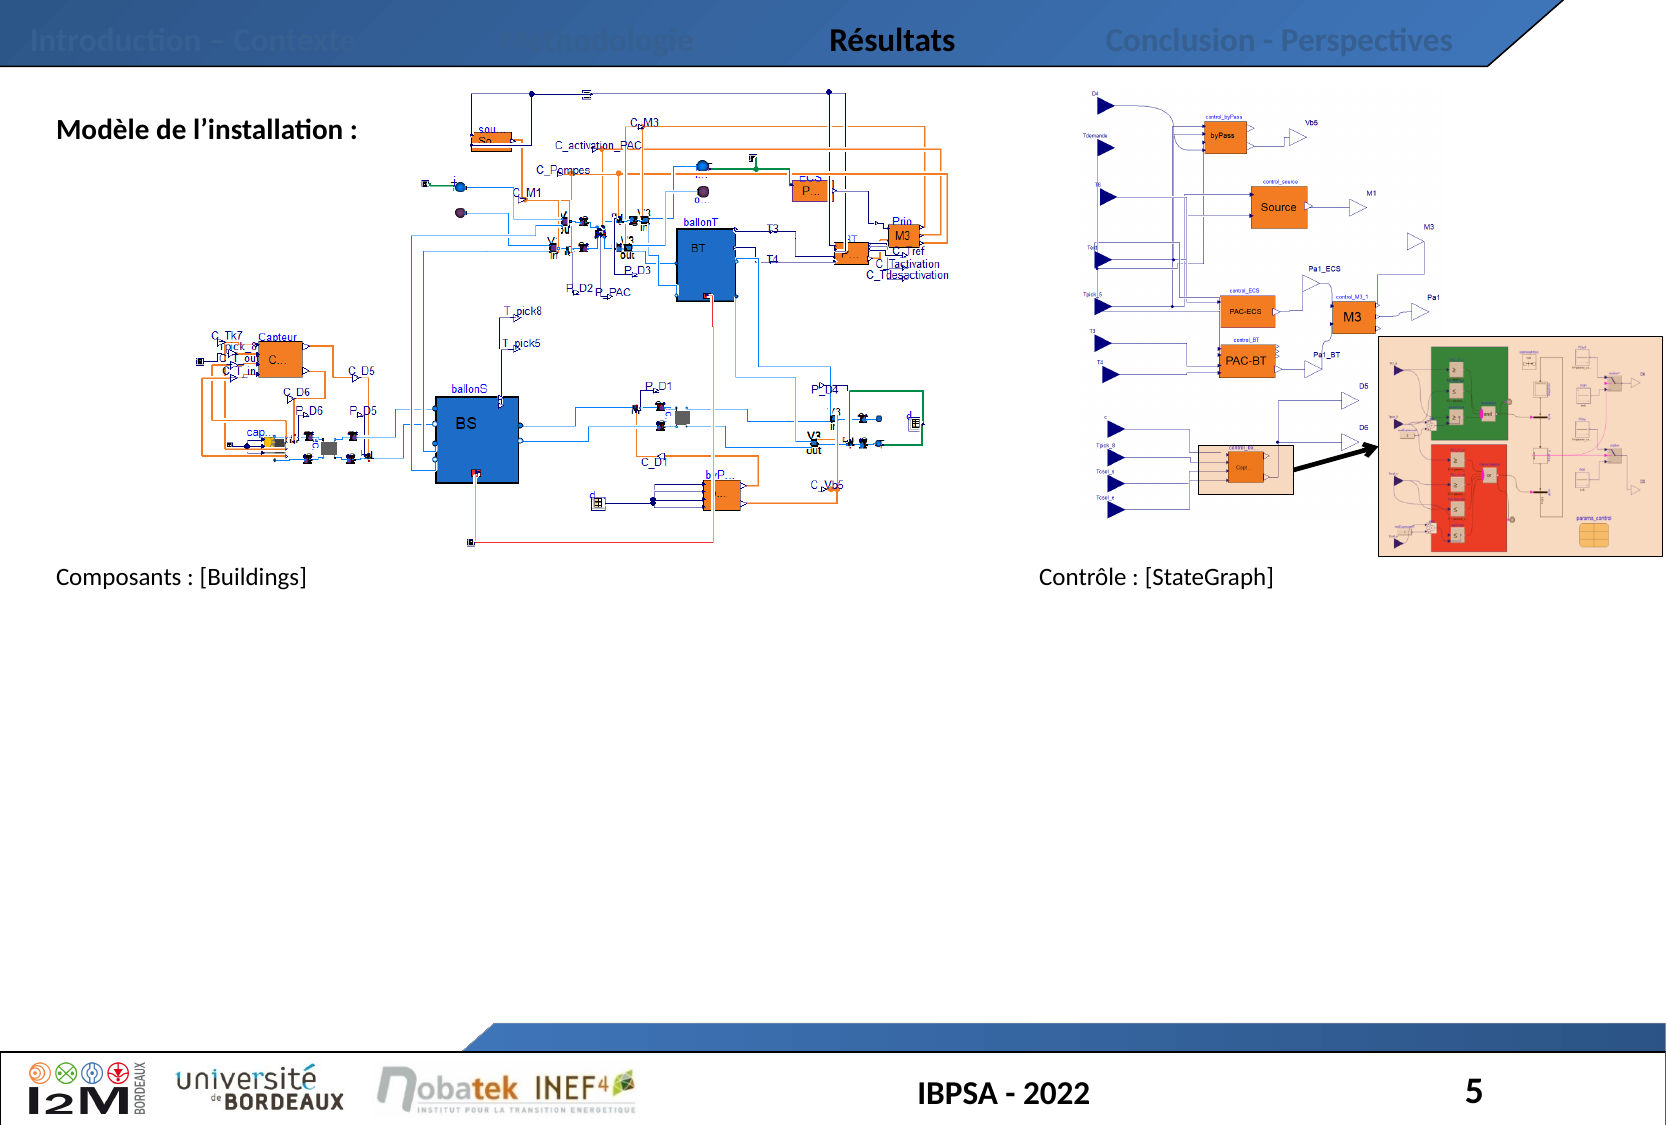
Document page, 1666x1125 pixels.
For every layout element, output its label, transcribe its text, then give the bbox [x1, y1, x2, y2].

text_box Contrôle : [StateGraph] [1024, 553, 1471, 598]
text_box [1293, 446, 1379, 471]
text_box [1449, 334, 1665, 559]
picture [182, 82, 963, 557]
text_box Modèle de l’installation : [41, 103, 177, 153]
picture [159, 1053, 361, 1125]
picture [1080, 88, 1647, 554]
text_box [1376, 531, 1384, 559]
text_box Composants : [Buildings] [41, 553, 488, 598]
picture [372, 1061, 640, 1118]
text_box 5 [1450, 1058, 1663, 1125]
text_box Introduction – Contexte Méthodologie Résultats Conclusion - Perspectives [14, 11, 1624, 66]
picture [29, 1062, 145, 1114]
